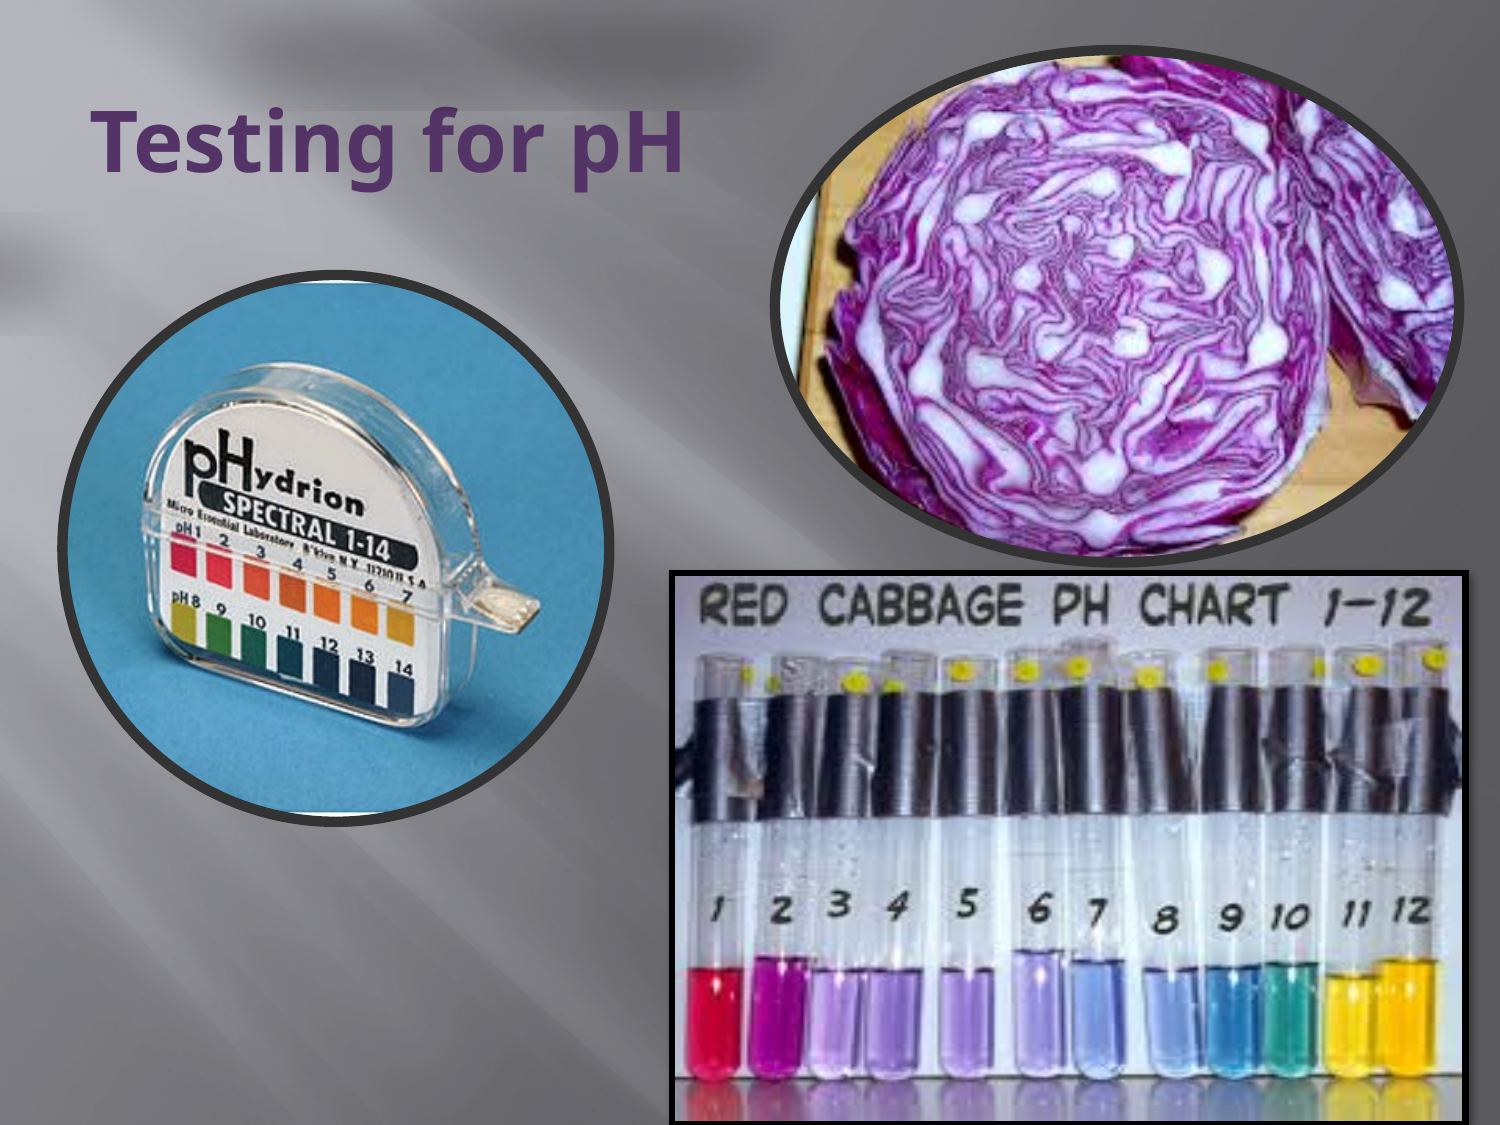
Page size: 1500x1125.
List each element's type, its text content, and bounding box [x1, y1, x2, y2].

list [62, 274, 610, 823]
picture [774, 49, 1460, 563]
title Testing for pH [75, 45, 774, 233]
title Testing for pH [793, 45, 1083, 49]
title Testing for pH [1151, 45, 1425, 49]
picture [674, 576, 1463, 1121]
